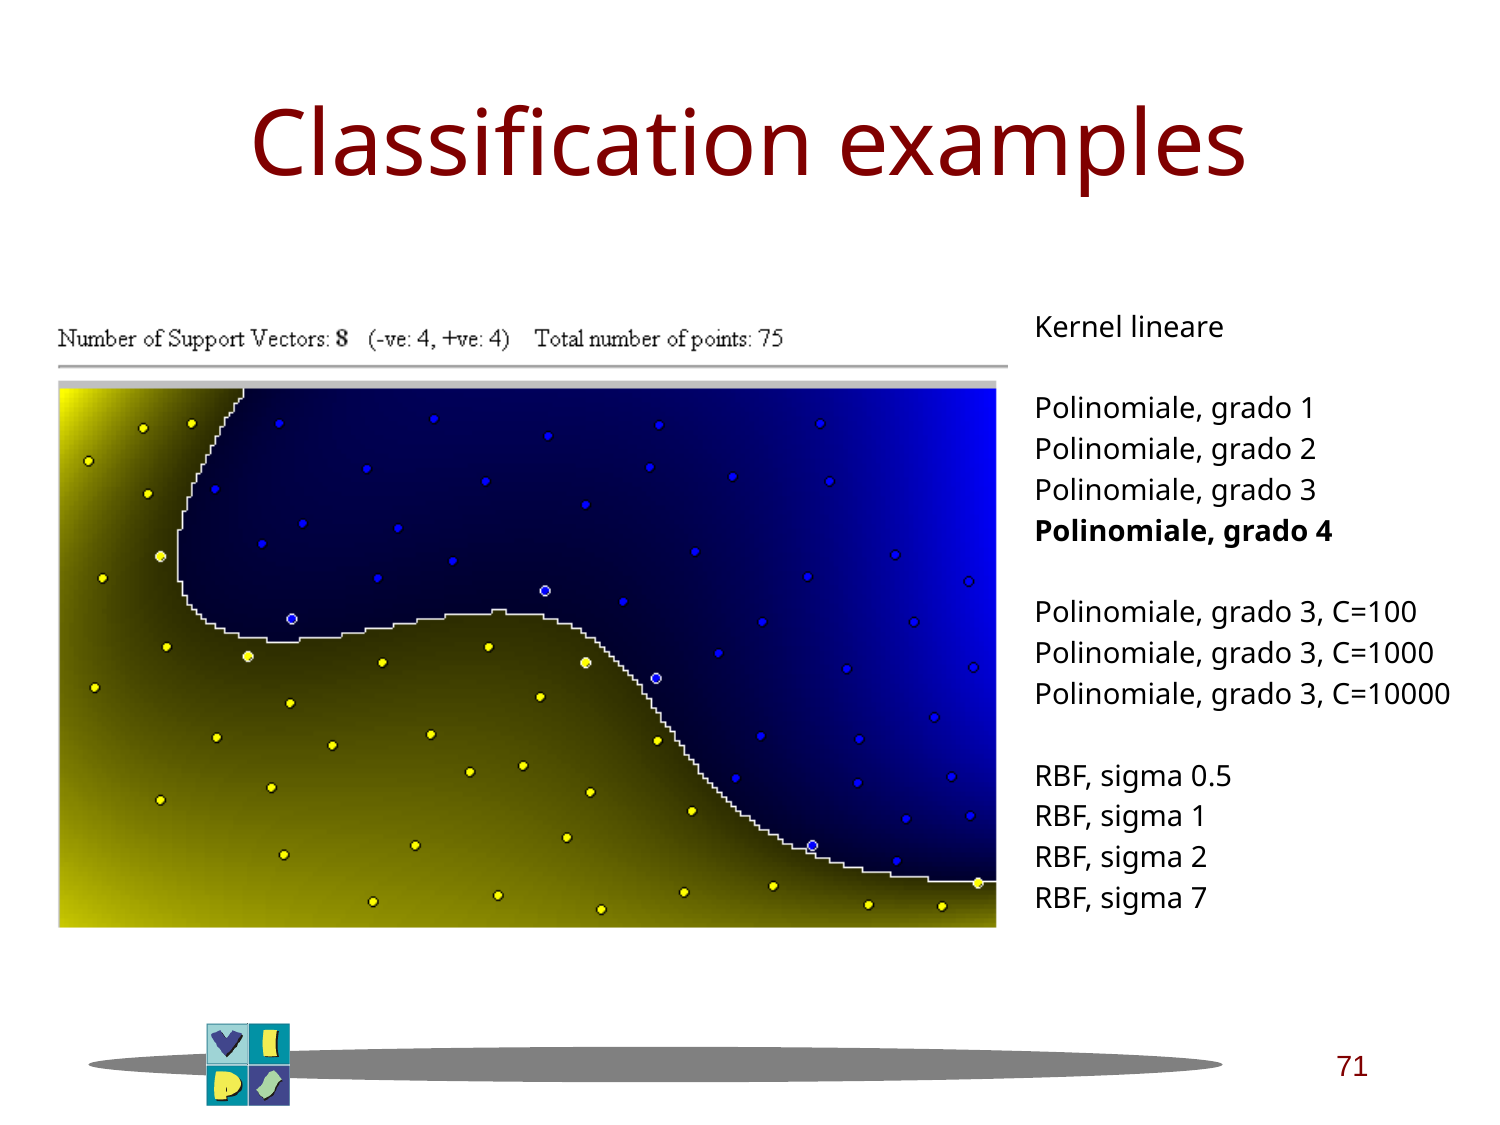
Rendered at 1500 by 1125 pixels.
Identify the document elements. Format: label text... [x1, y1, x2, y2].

text_box Kernel lineare Polinomiale, grado 1 Polinomiale, grado 2 Polinomiale, grado 3 Polinomiale, grado 4 Polinomiale, grado 3, C=100 Polinomiale, grado 3, C=1000 Polinomiale, grado 3, C=10000 RBF, sigma 0.5 RBF, sigma 1 RBF, sigma 2 RBF, sigma 7 [1019, 300, 1500, 996]
picture [206, 1023, 290, 1106]
picture [46, 316, 1008, 938]
title Classification examples [75, 45, 1425, 233]
slide_number 71 [1033, 1039, 1384, 1118]
